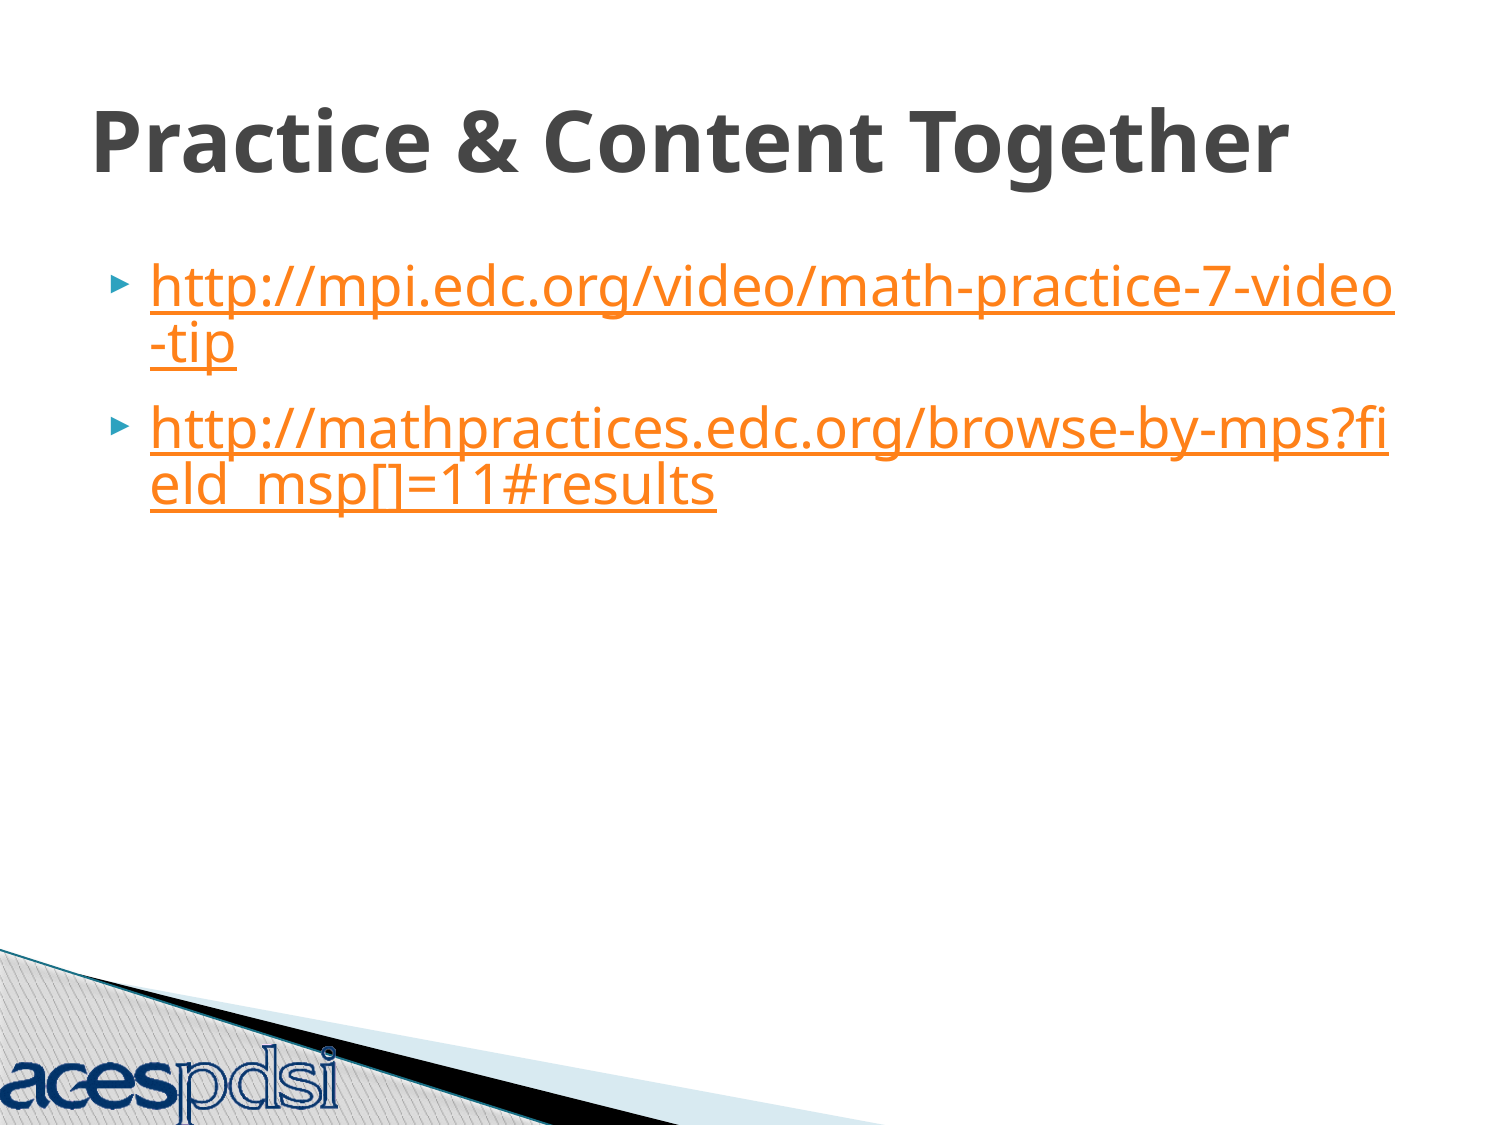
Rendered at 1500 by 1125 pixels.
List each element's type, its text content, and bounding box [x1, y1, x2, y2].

title Practice & Content Together [75, 45, 1425, 233]
picture [0, 1044, 338, 1125]
list http://mpi.edc.org/video/math-practice-7-video-tip http://mathpractices.edc.org/browse-by-mps?field_msp[]=11#results [75, 243, 1425, 986]
